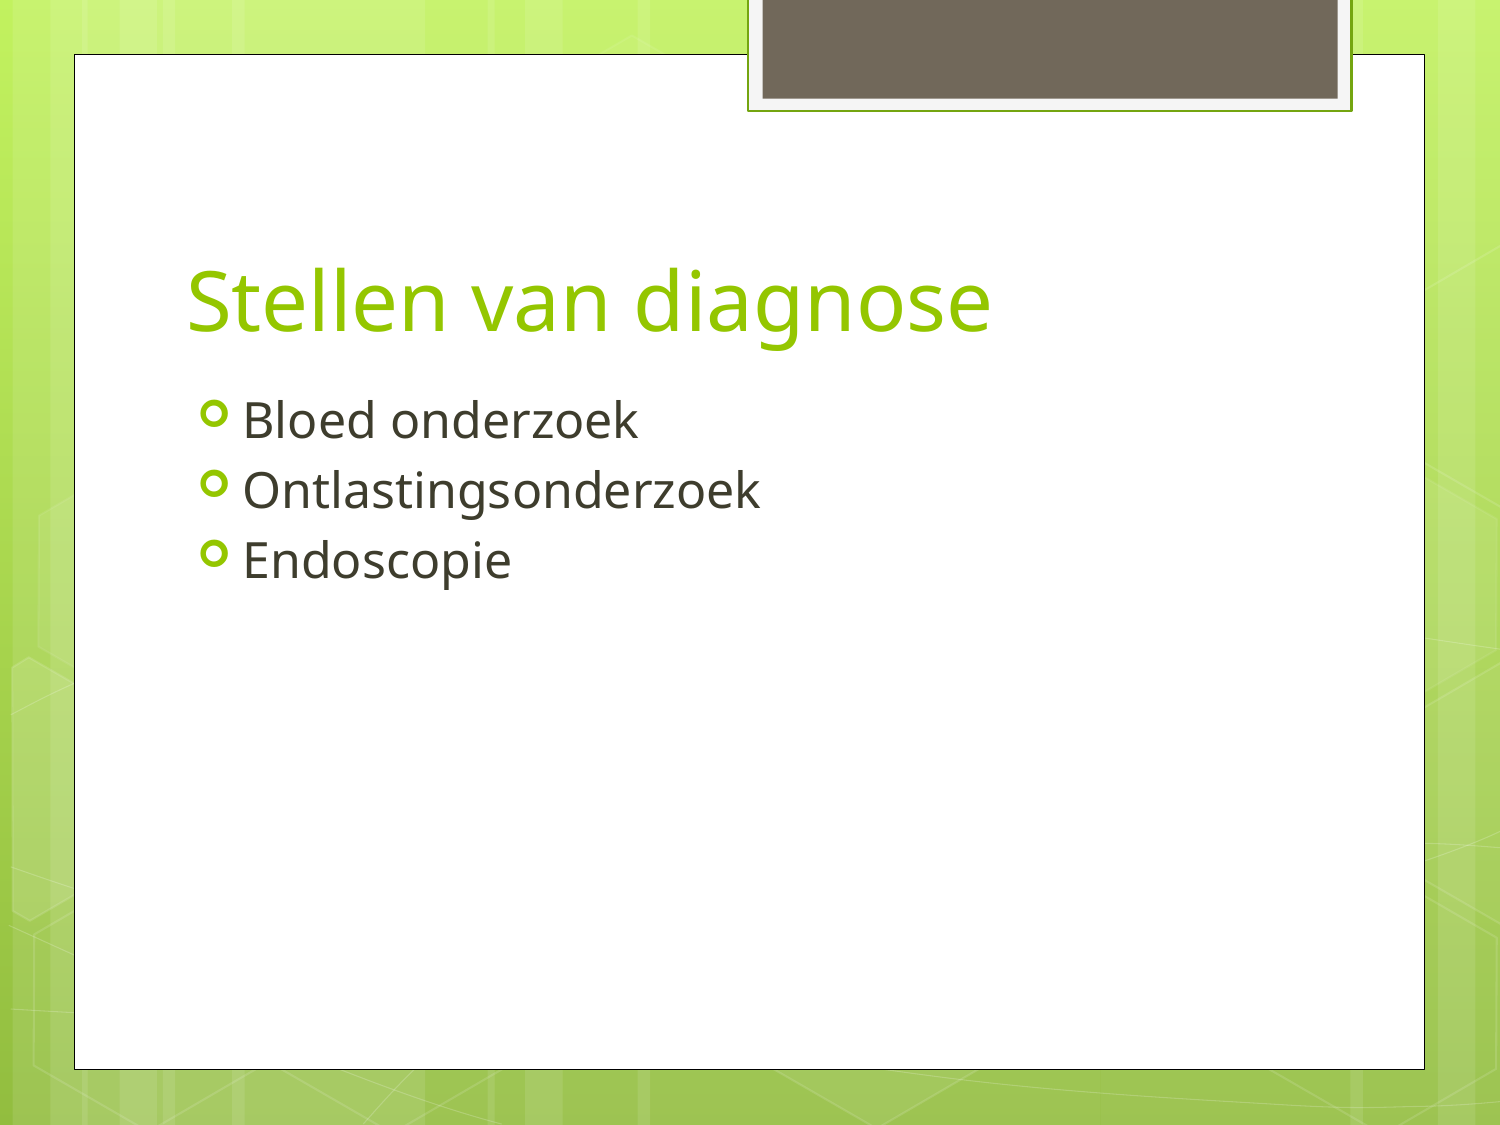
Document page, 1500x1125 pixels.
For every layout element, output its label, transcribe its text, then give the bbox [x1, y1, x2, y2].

title Stellen van diagnose [171, 168, 1324, 357]
list Bloed onderzoek Ontlastingsonderzoek Endoscopie [171, 381, 1283, 957]
